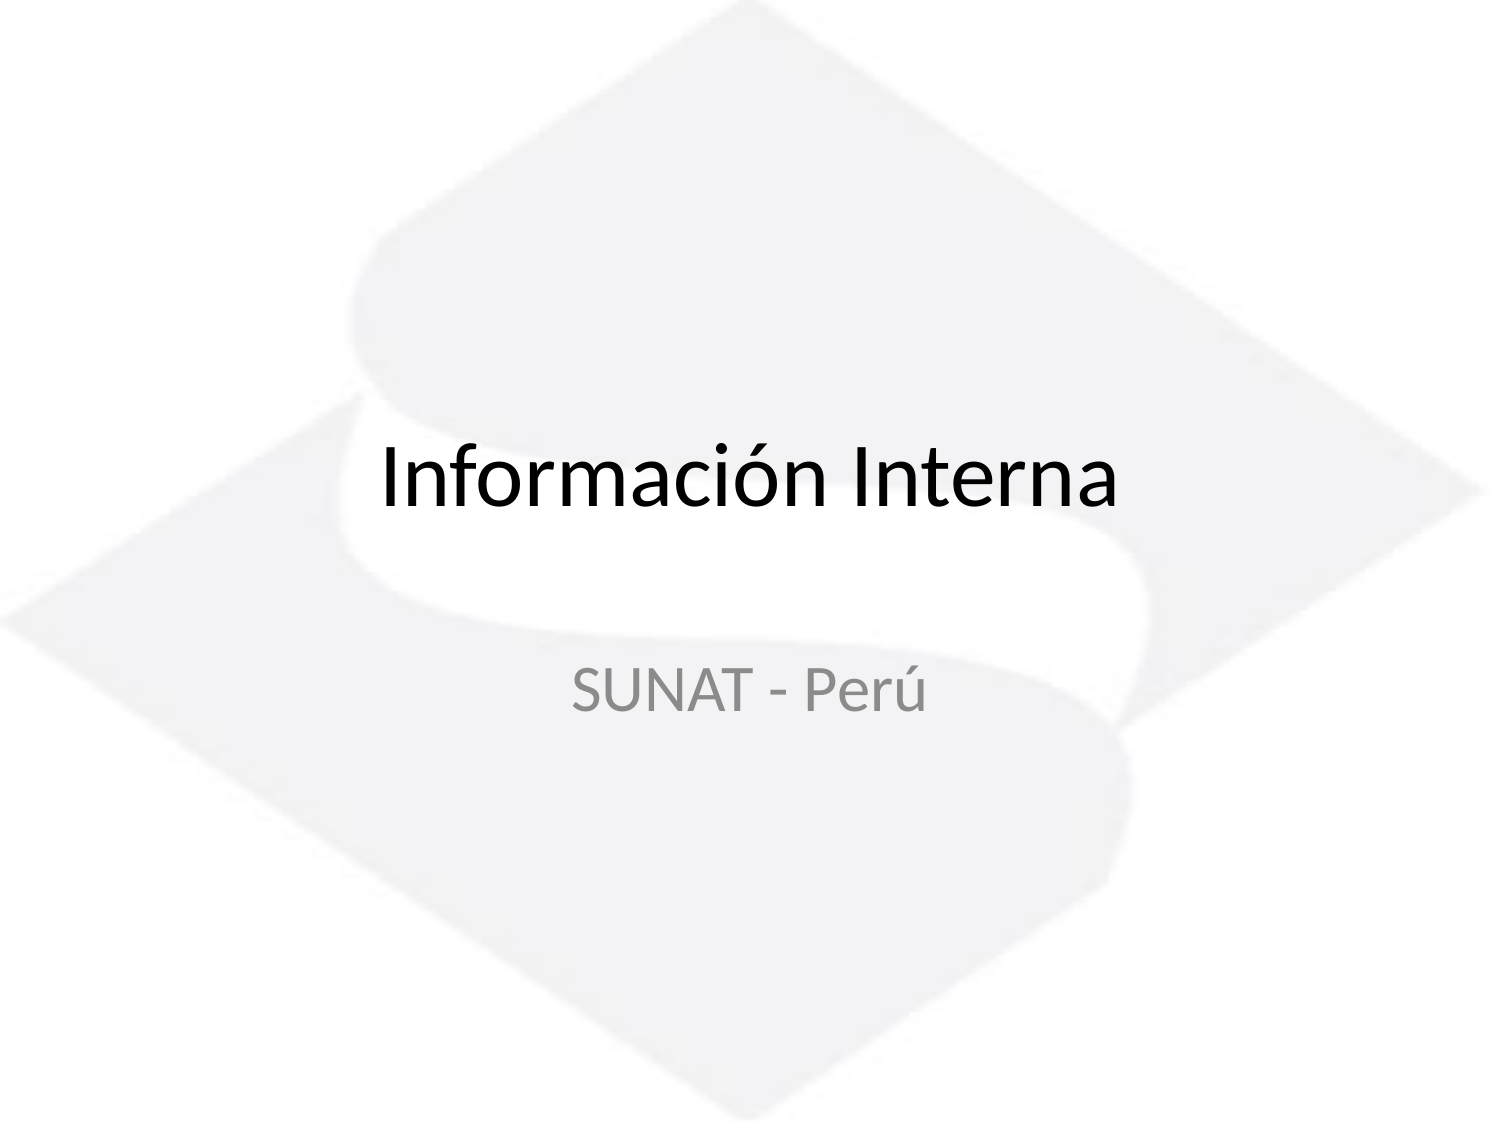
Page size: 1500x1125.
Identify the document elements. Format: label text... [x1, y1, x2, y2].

picture [0, 0, 1500, 1125]
subtitle SUNAT - Perú [225, 637, 1275, 925]
title Información Interna [112, 349, 1388, 591]
